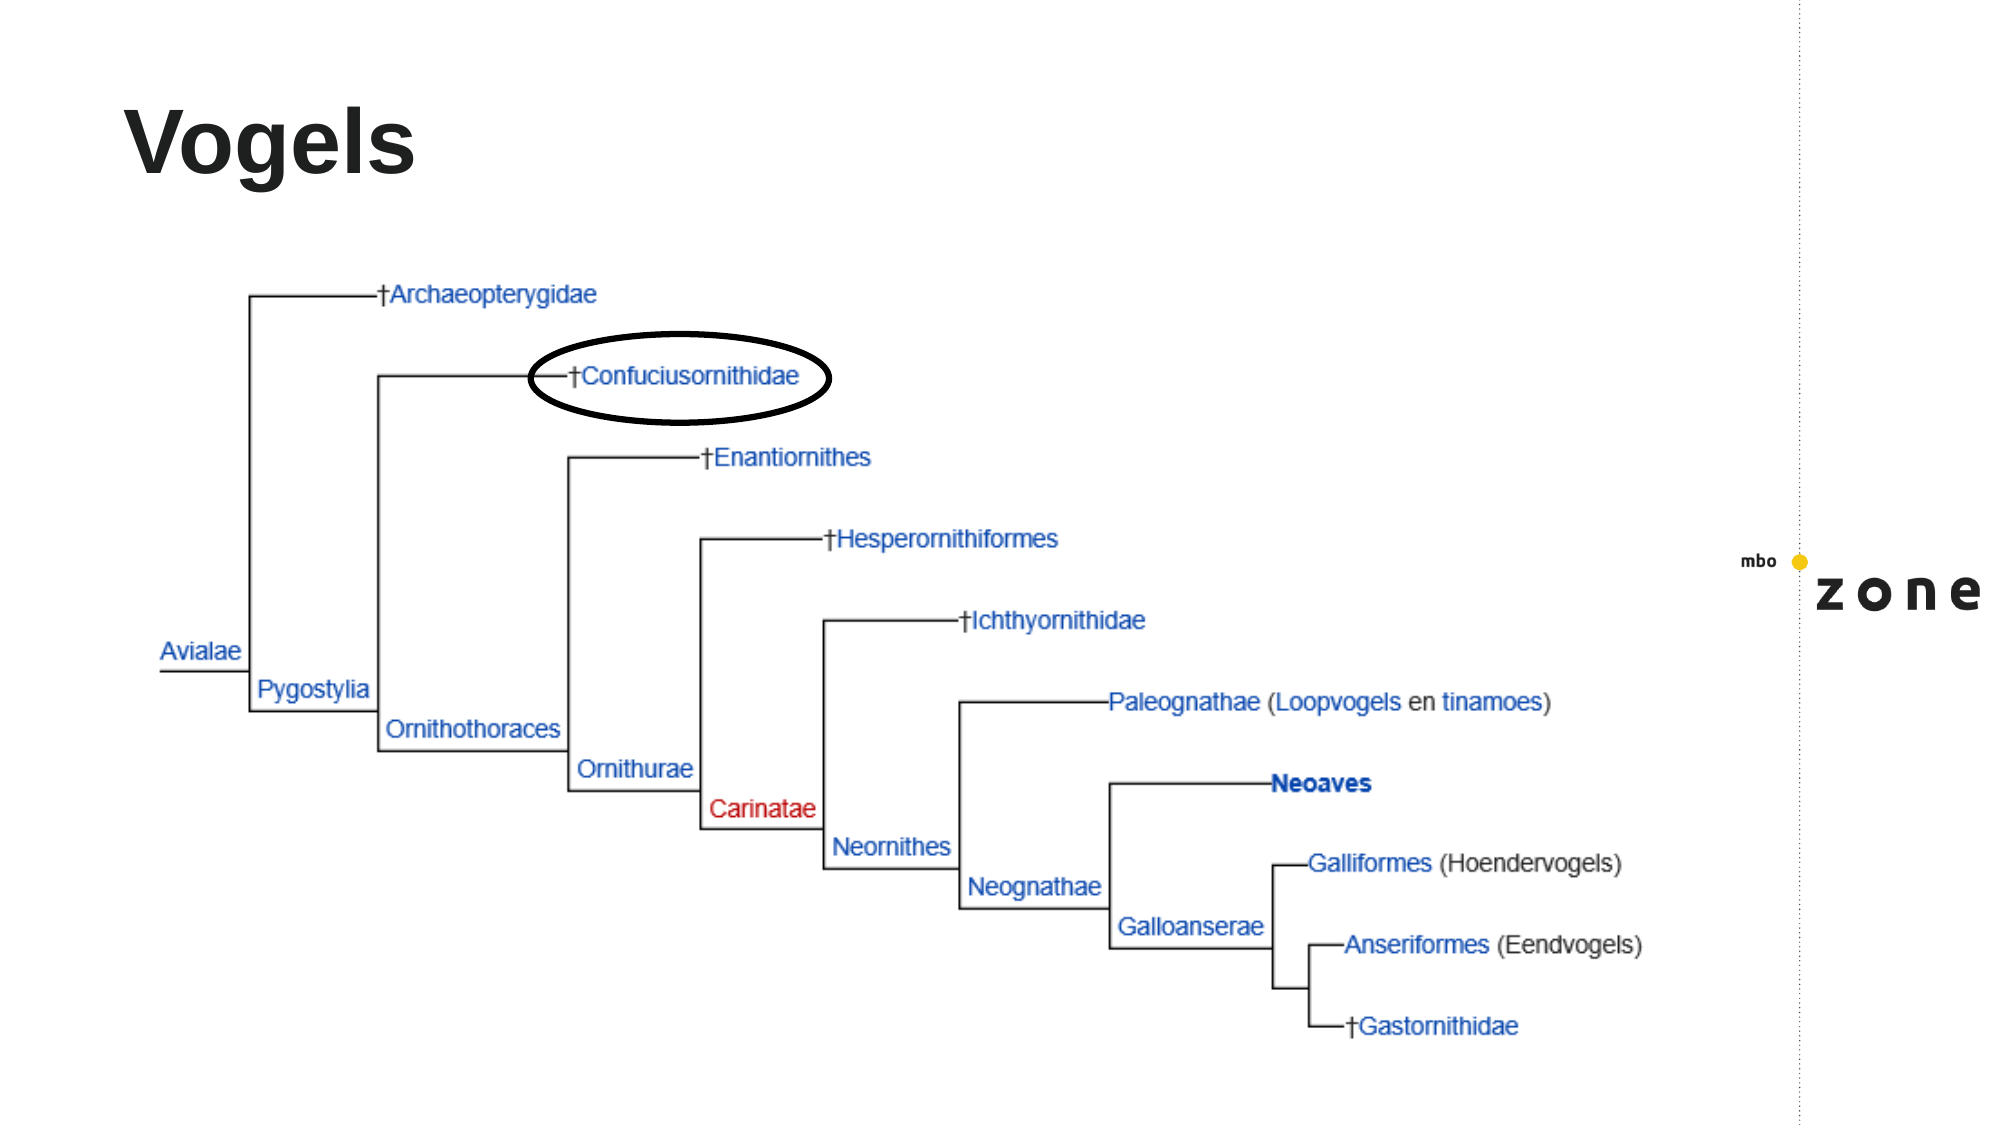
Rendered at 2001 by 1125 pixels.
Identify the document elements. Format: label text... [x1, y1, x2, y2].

title Vogels [124, 94, 1607, 258]
picture [123, 0, 2001, 1125]
